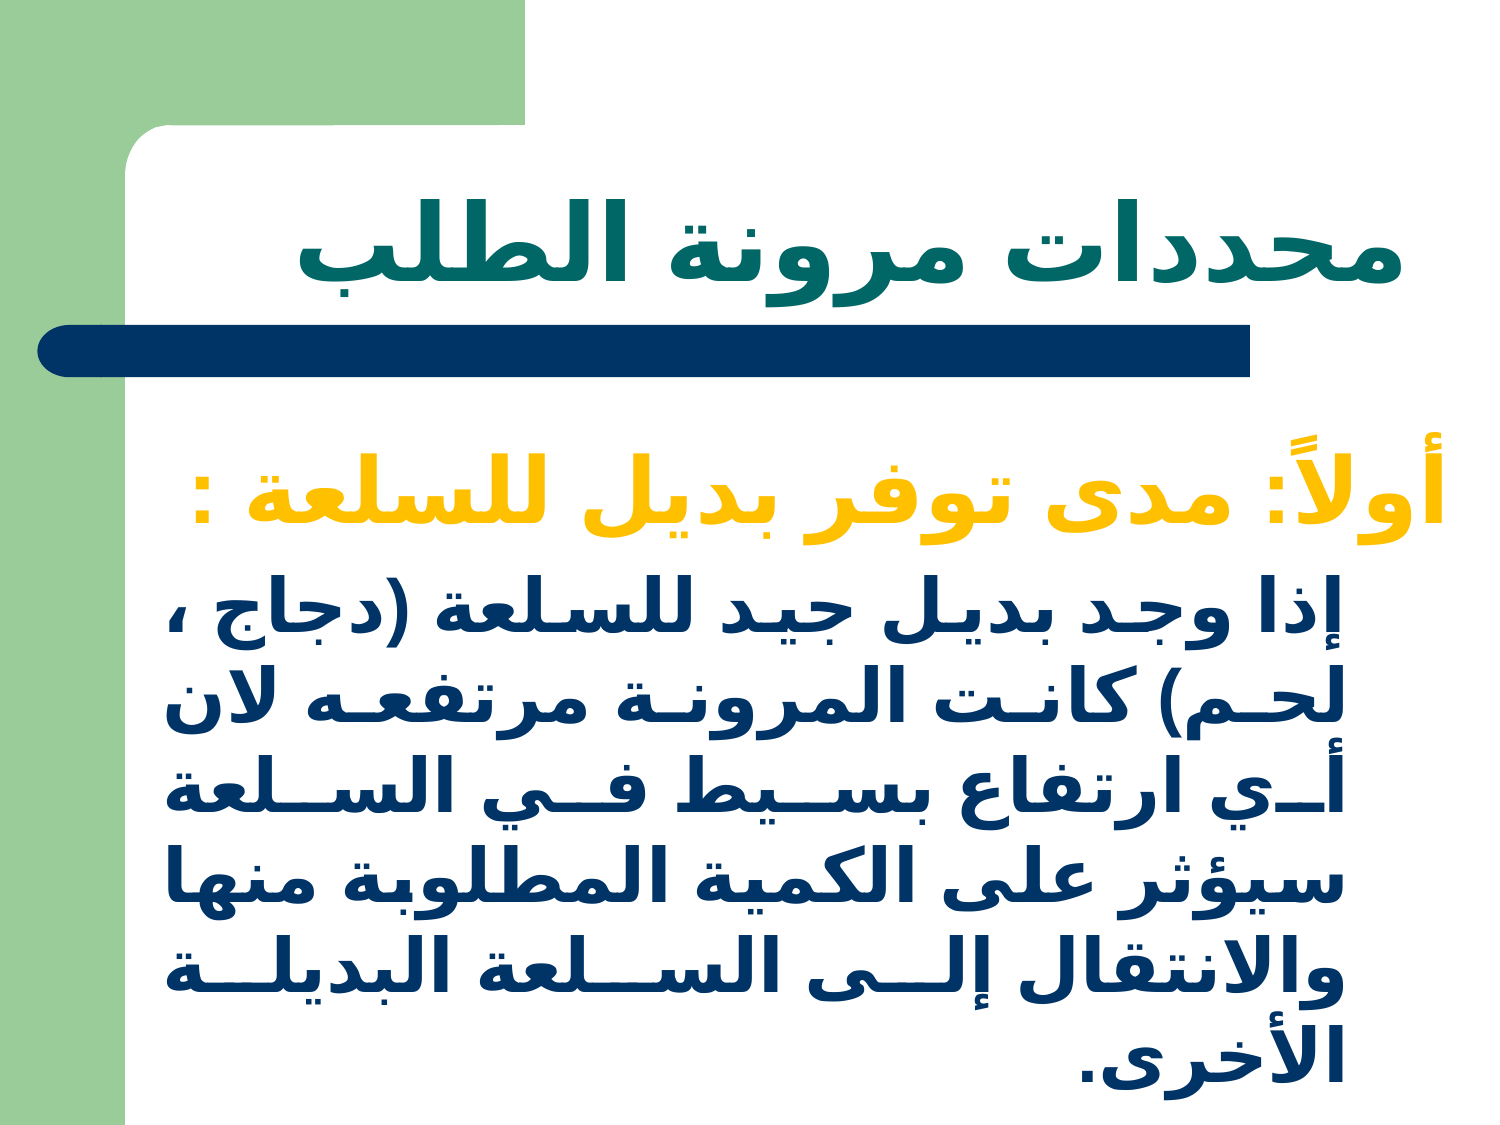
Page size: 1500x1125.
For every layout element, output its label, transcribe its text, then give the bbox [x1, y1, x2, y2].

list أولاً: مدى توفر بديل للسلعة : إذا وجد بديل جيد للسلعة (دجاج ، لحم) كانت المرونة مرتفعه لان أي ارتفاع بسيط في السلعة سيؤثر على الكمية المطلوبة منها والانتقال إلى السلعة البديلة الأخرى. [147, 296, 1465, 1035]
title محددات مرونة الطلب [125, 125, 1425, 313]
